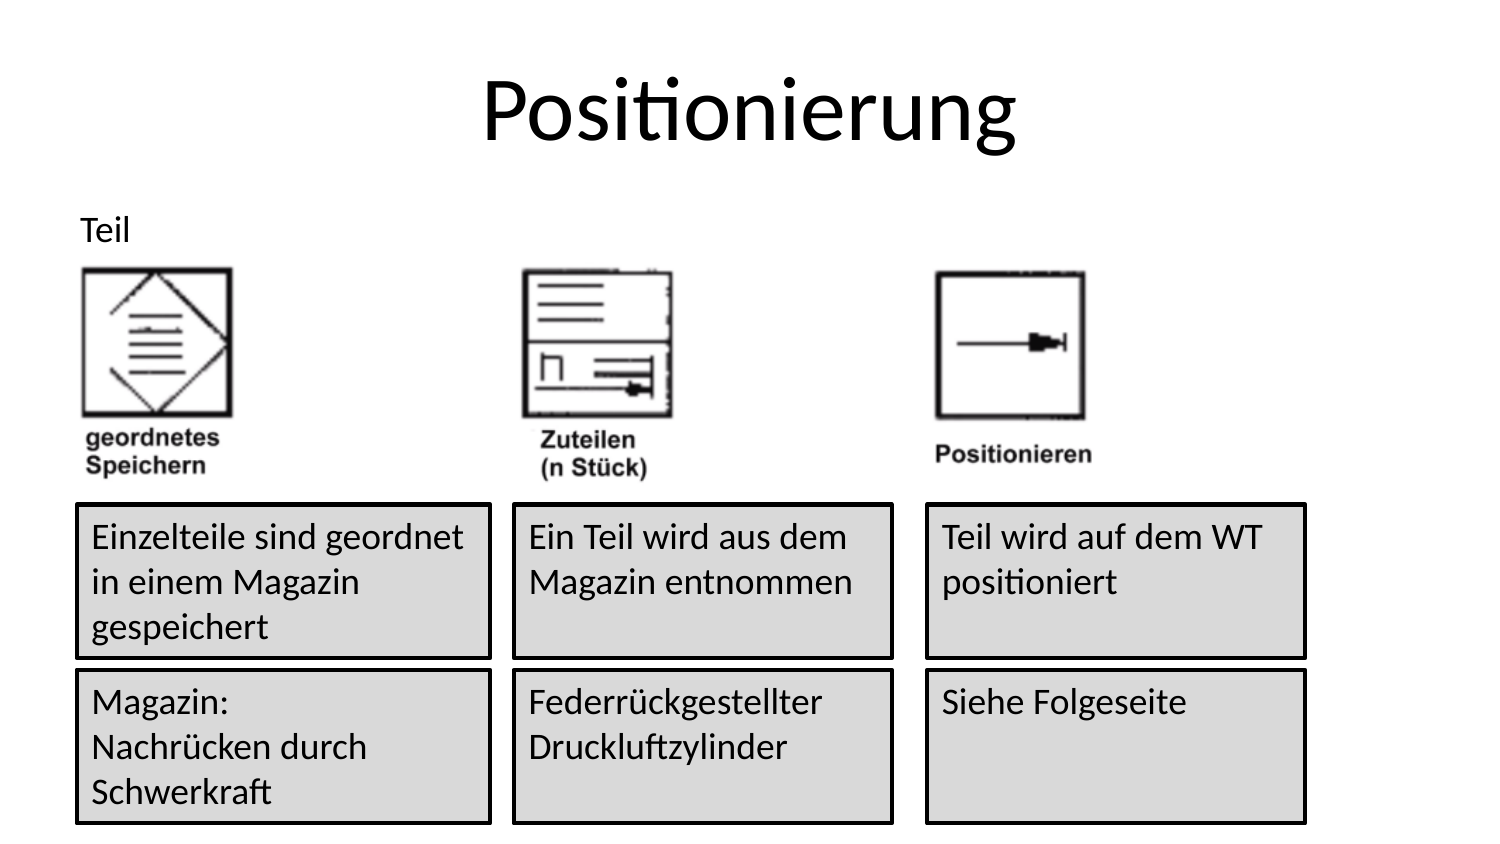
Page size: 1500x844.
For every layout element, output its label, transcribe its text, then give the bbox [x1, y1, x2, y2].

text_box Ein Teil wird aus dem Magazin entnommen [512, 502, 894, 660]
text_box Teil wird auf dem WT positioniert [925, 502, 1307, 660]
title Positionierung [75, 33, 1425, 175]
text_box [64, 197, 1110, 489]
text_box Federrückgestellter Druckluftzylinder [512, 668, 894, 825]
text_box Einzelteile sind geordnet in einem Magazin gespeichert [75, 502, 492, 660]
text_box Magazin: Nachrücken durch Schwerkraft [75, 668, 492, 825]
text_box Siehe Folgeseite [925, 668, 1307, 825]
